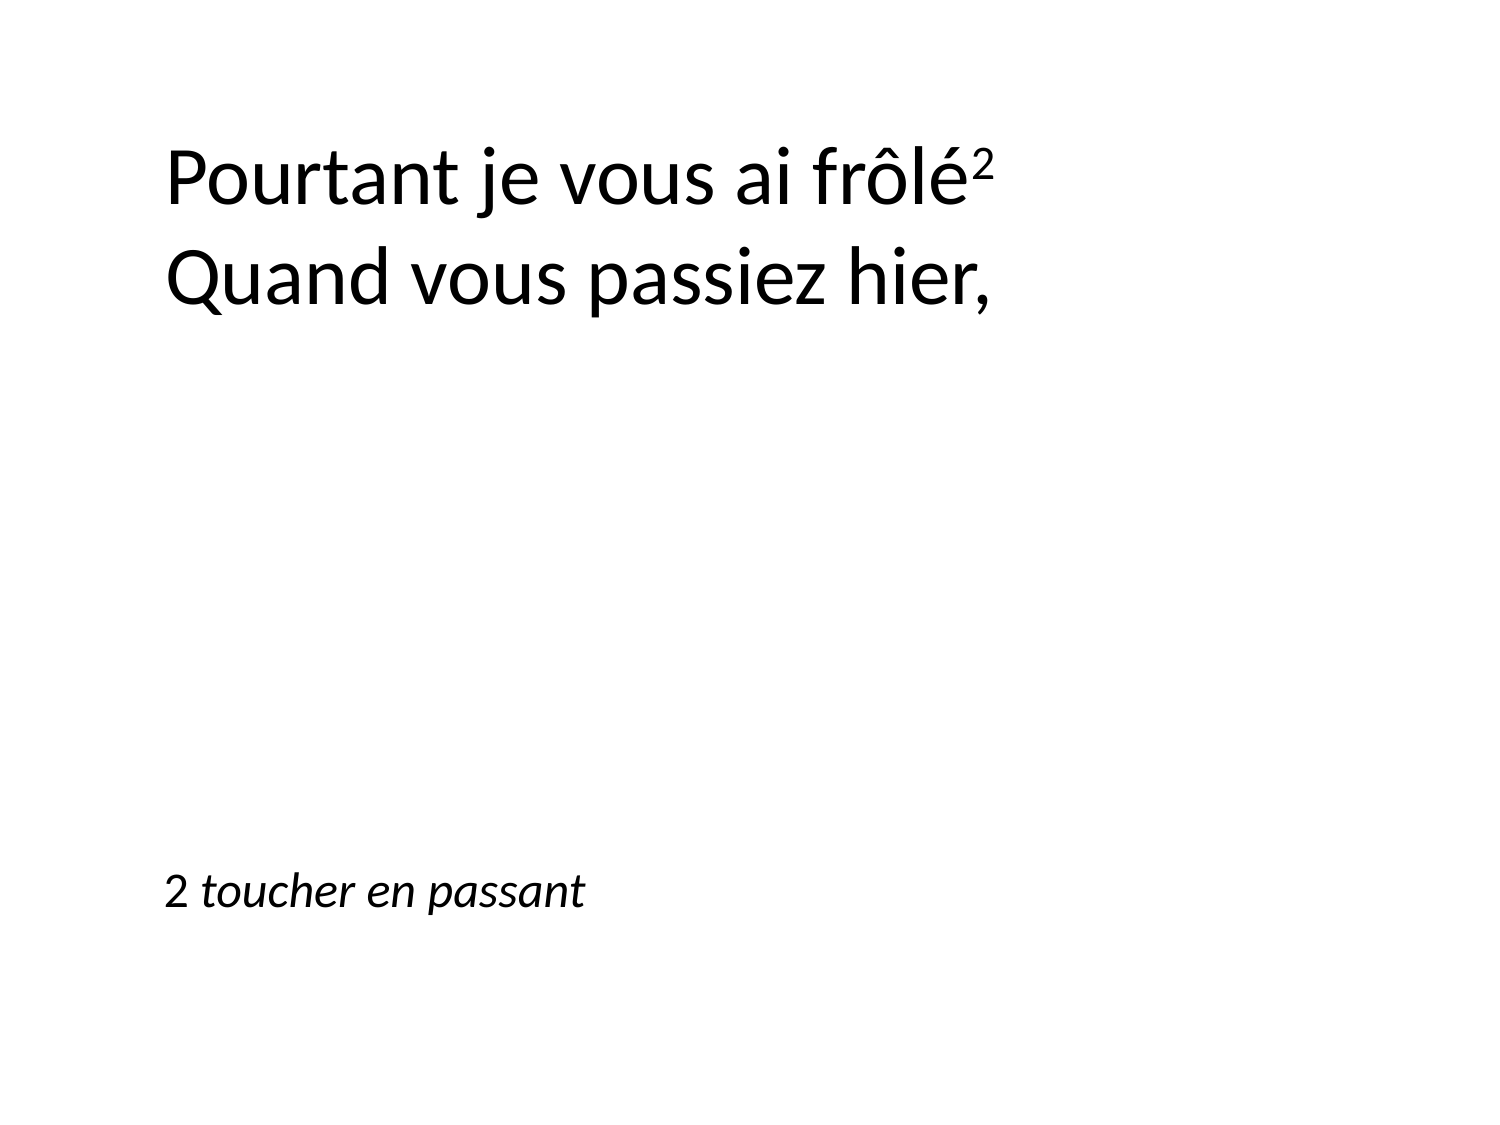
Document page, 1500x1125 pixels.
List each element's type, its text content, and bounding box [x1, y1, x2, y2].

text_box Pourtant je vous ai frôlé2 Quand vous passiez hier, [149, 113, 1500, 329]
text_box 2 toucher en passant [148, 849, 602, 985]
